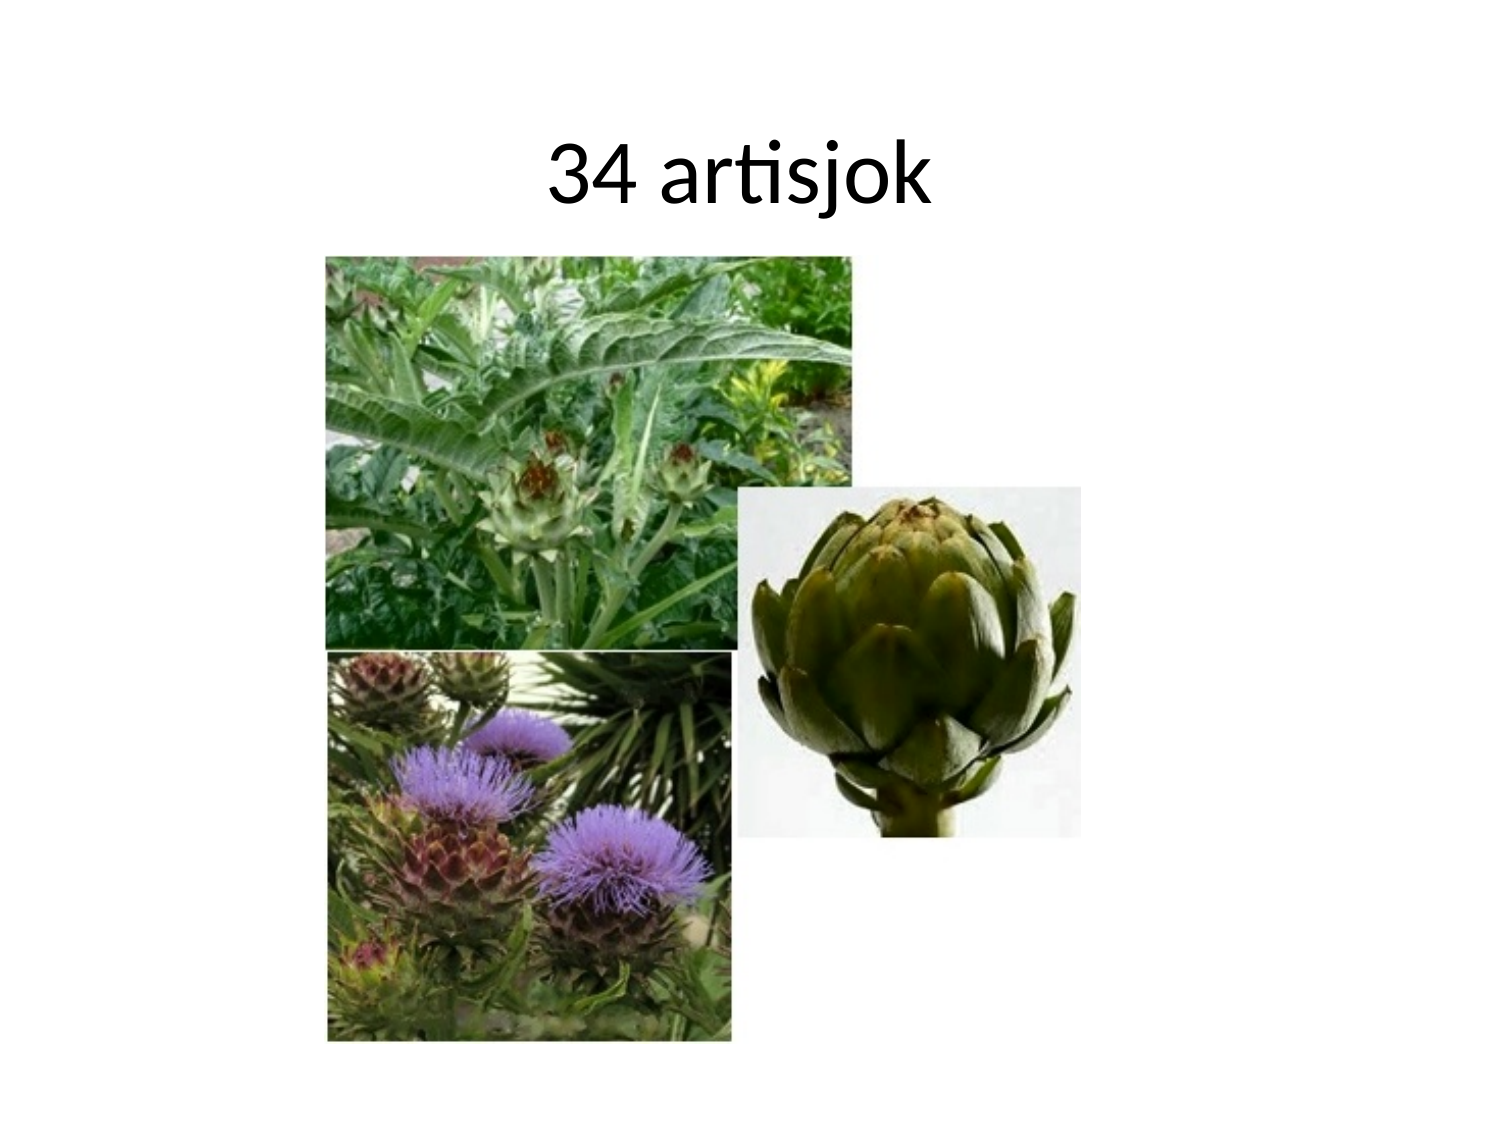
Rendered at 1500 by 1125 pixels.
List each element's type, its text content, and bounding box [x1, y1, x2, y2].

picture [324, 255, 1081, 1045]
title 34 artisjok [112, 78, 1388, 256]
